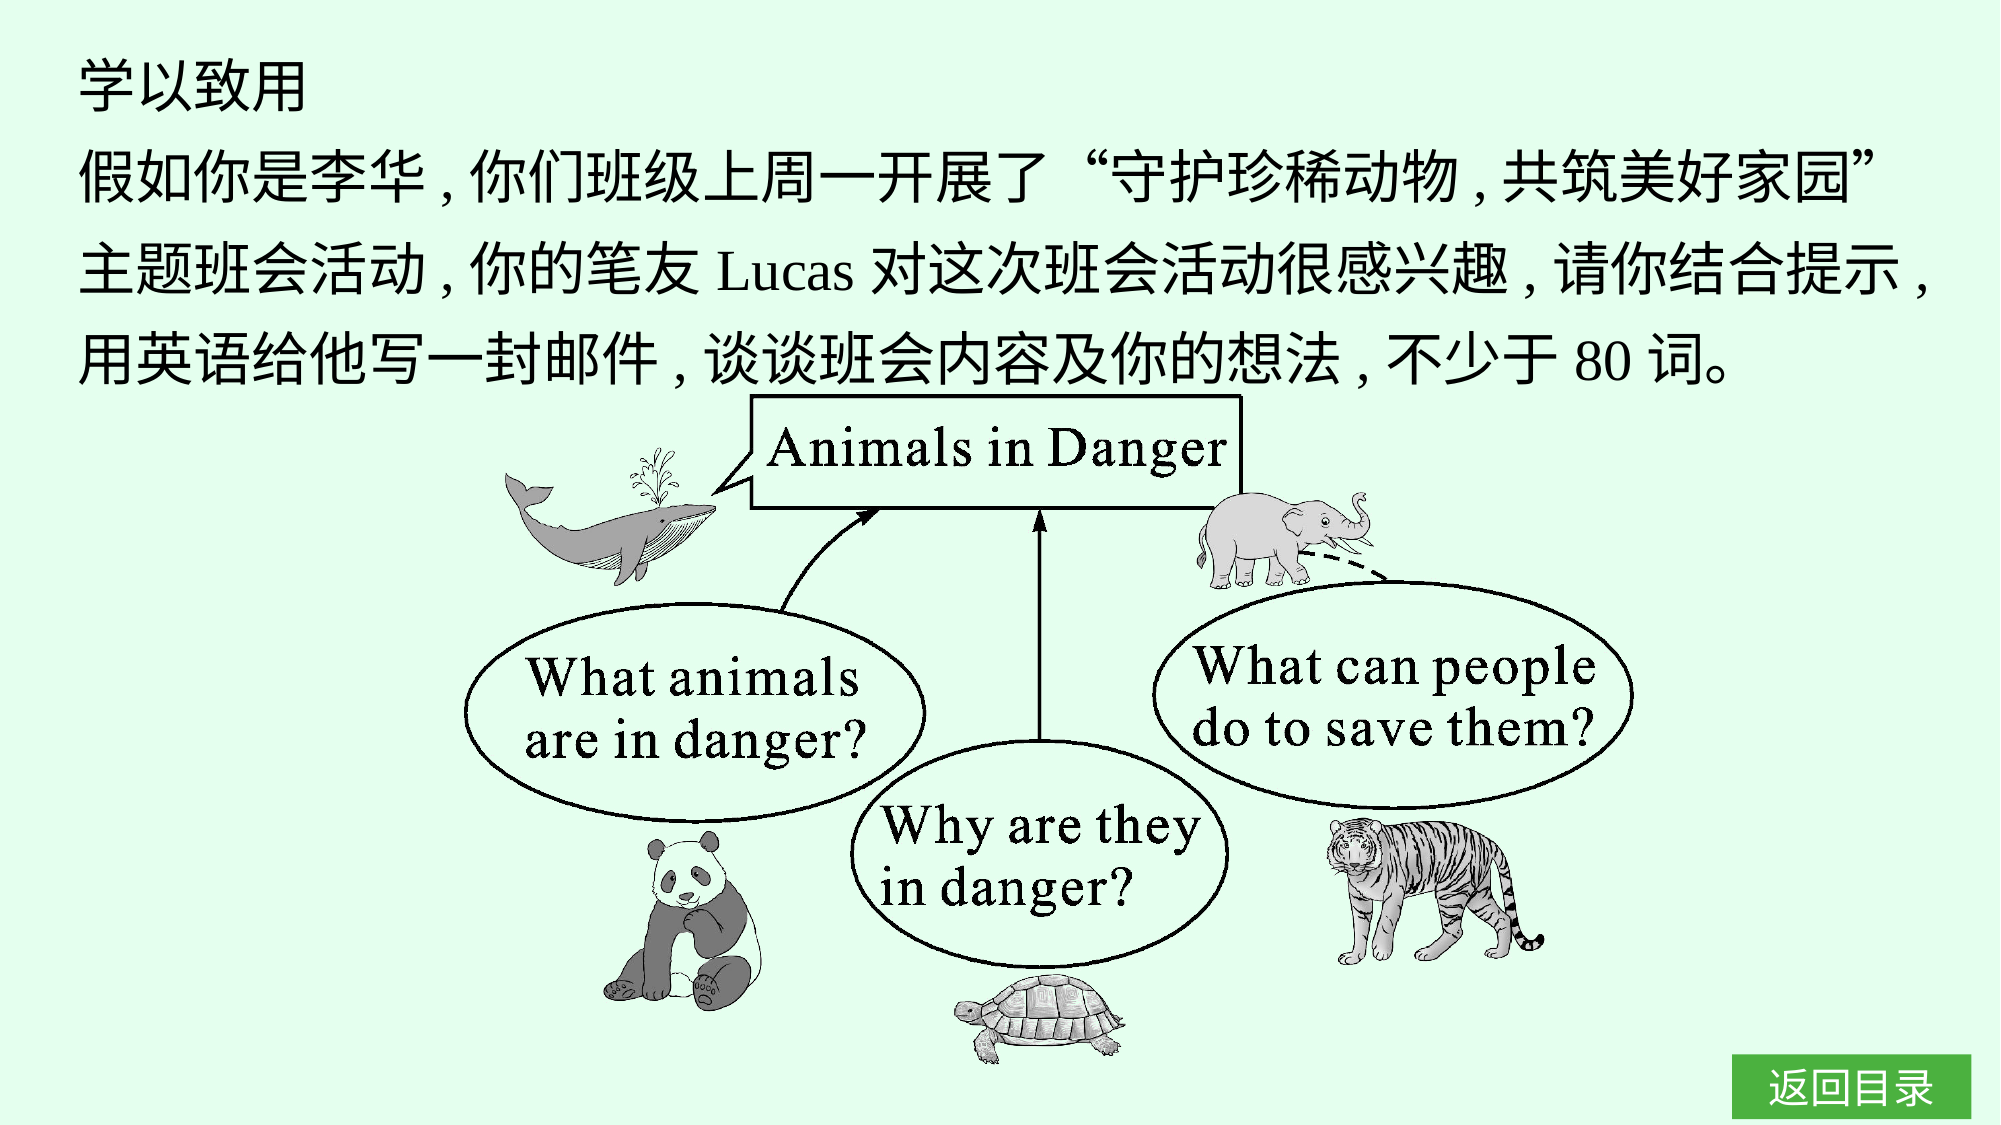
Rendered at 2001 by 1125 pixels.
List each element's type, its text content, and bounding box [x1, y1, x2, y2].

picture [462, 394, 1634, 1067]
text_box 学以致用 假如你是李华,你们班级上周一开展了“守护珍稀动物,共筑美好家园”主题班会活动,你的笔友Lucas对这次班会活动很感兴趣,请你结合提示,用英语给他写一封邮件,谈谈班会内容及你的想法,不少于80词。 [62, 21, 1938, 400]
